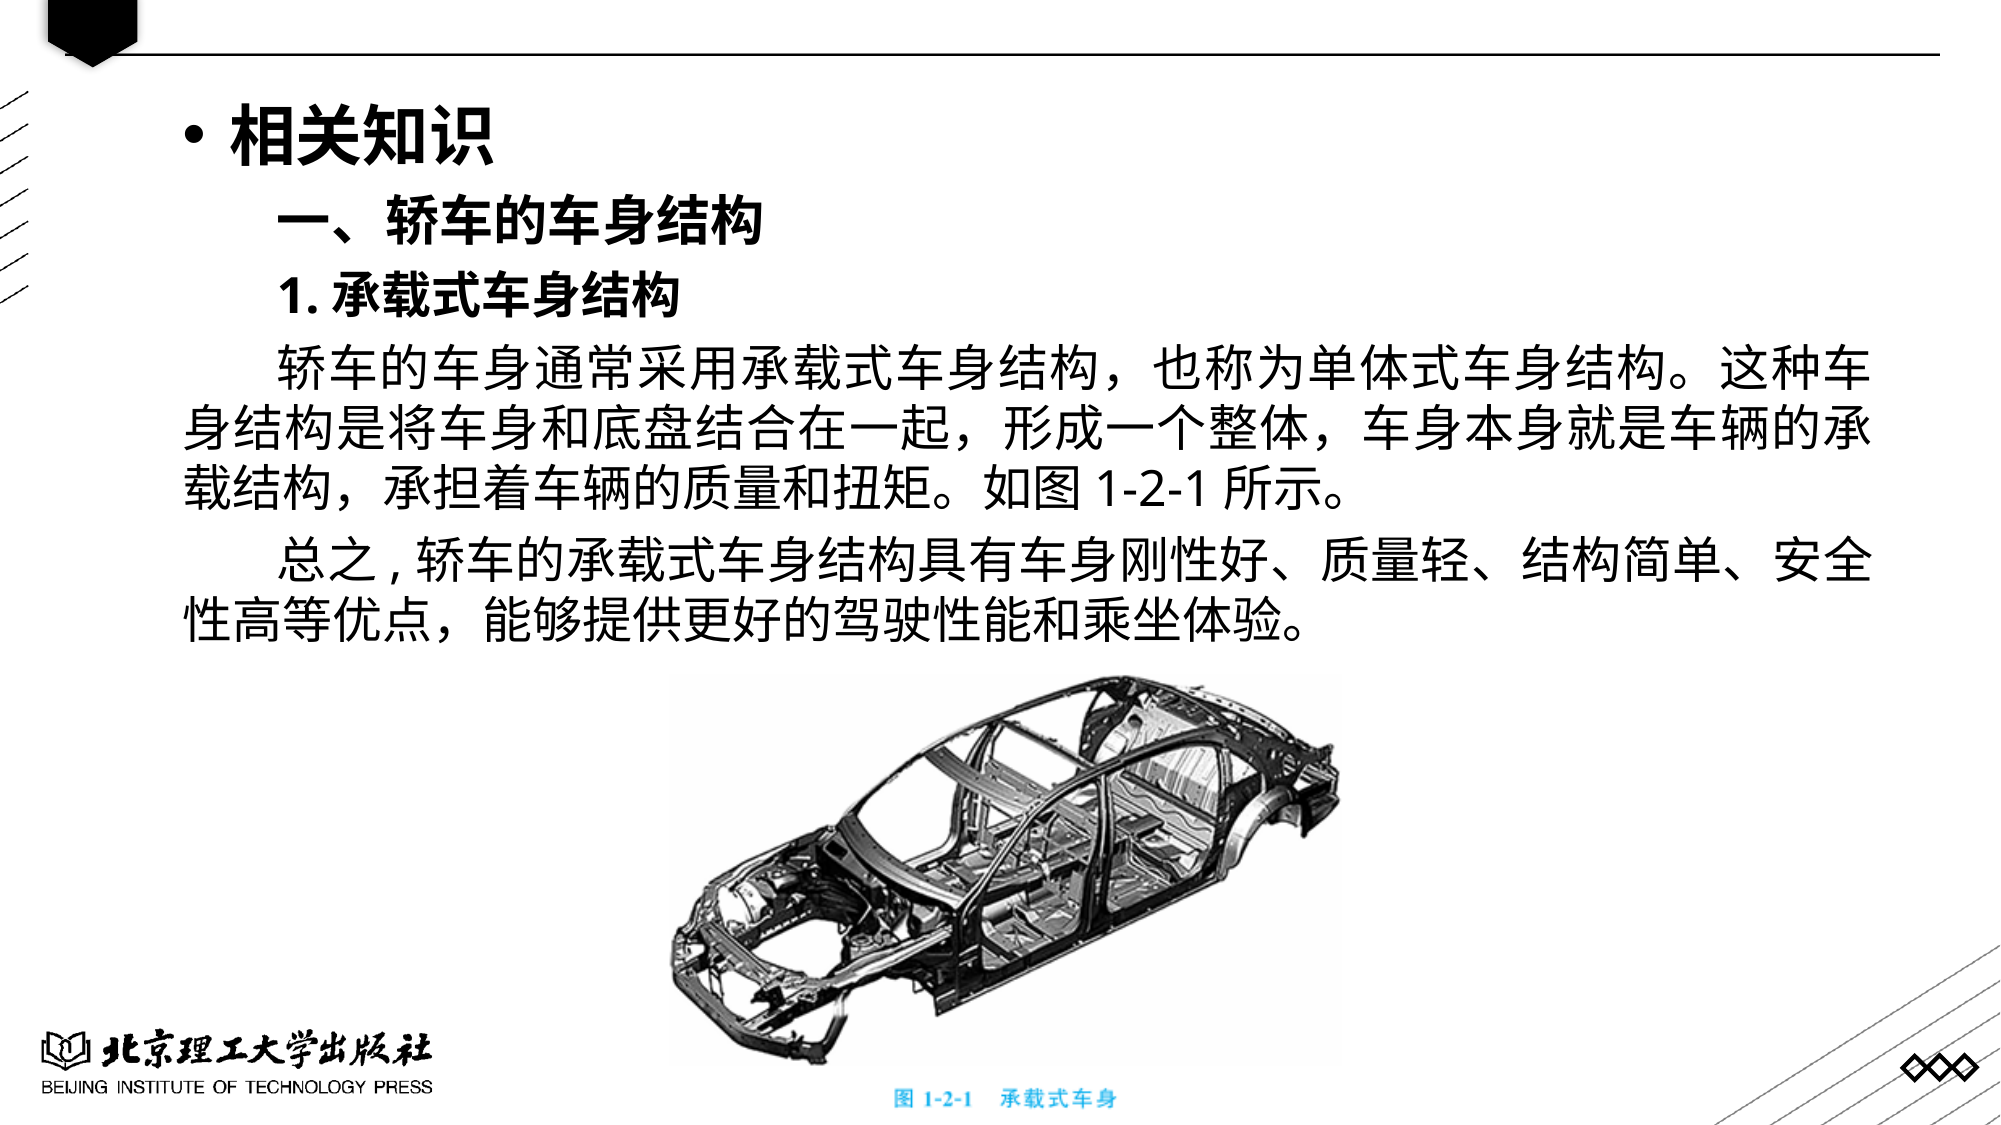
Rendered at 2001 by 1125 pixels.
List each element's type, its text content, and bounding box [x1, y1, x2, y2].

picture [0, 0, 2001, 1125]
text_box 相关知识 一、轿车的车身结构 1.承载式车身结构 轿车的车身通常采用承载式车身结构，也称为单体式车身结构。这种车身结构是将车身和底盘结合在一起，形成一个整体，车身本身就是车辆的承载结构，承担着车辆的质量和扭矩。如图1-2-1所示。 总之,轿车的承载式车身结构具有车身刚性好、质量轻、结构简单、安全性高等优点，能够提供更好的驾驶性能和乘坐体验。 [167, 86, 1888, 656]
